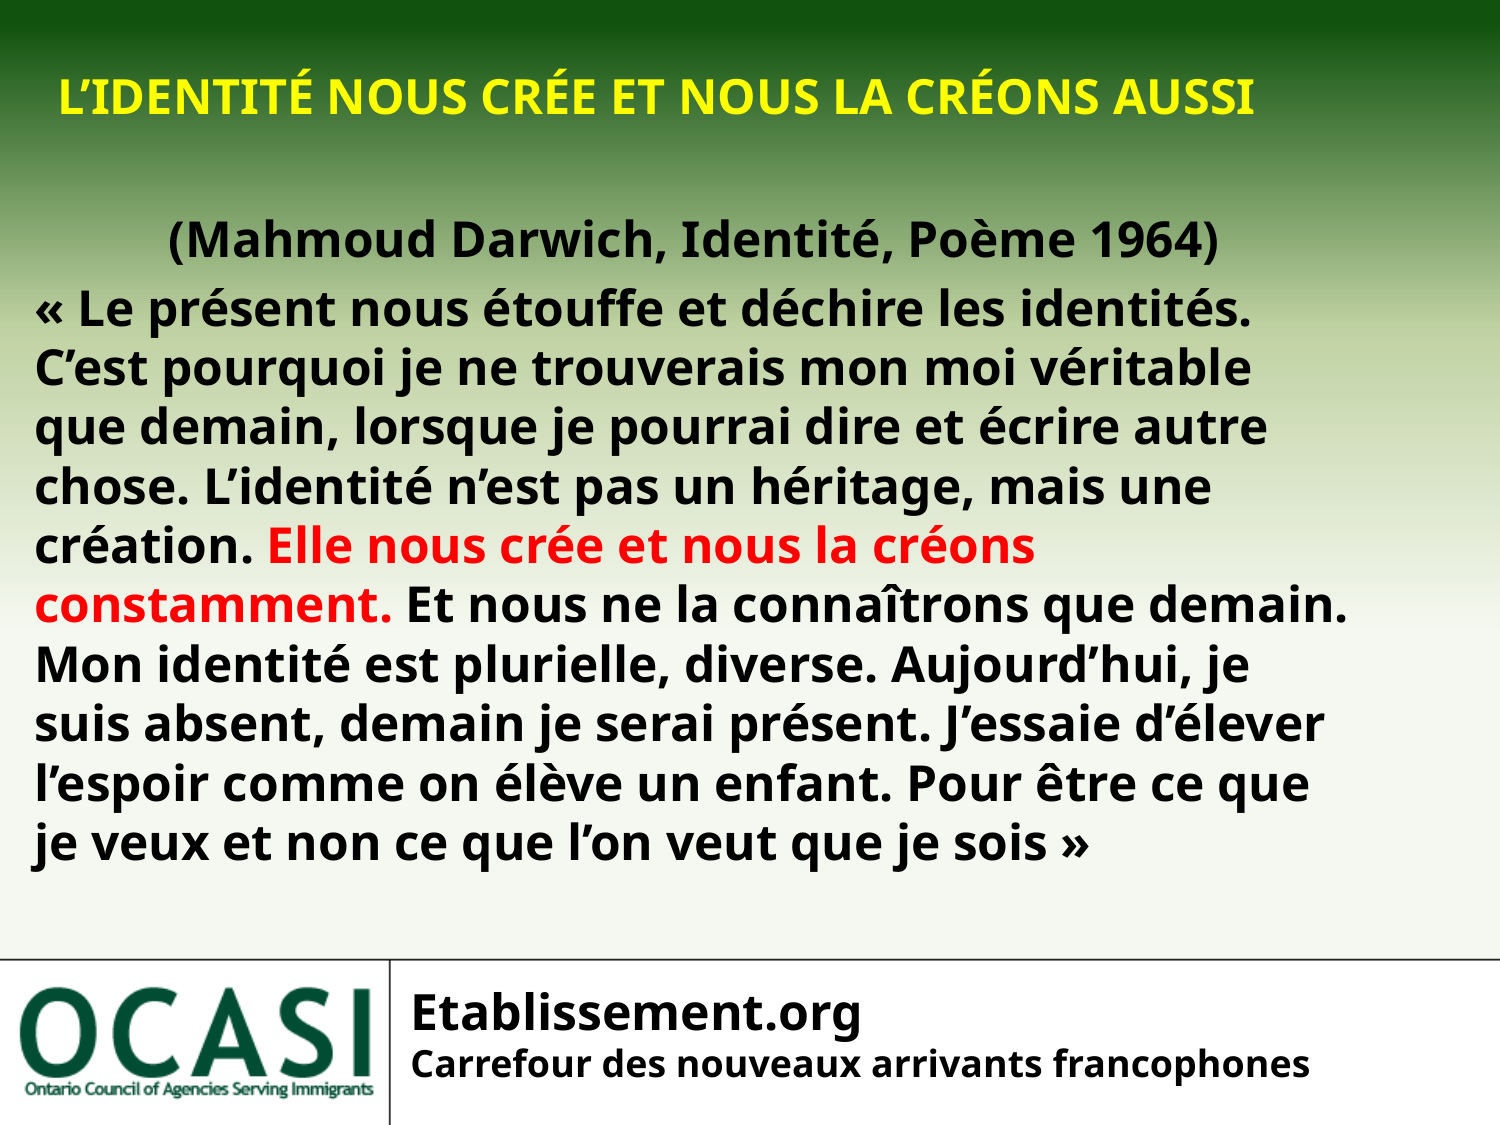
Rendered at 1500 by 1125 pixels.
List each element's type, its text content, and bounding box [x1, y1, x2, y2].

text_box Etablissement.org Carrefour des nouveaux arrivants francophones [395, 972, 1400, 1093]
text_box L’IDENTITÉ NOUS CRÉE ET NOUS LA CRÉONS AUSSI [19, 30, 1295, 130]
picture [0, 0, 1500, 1125]
text_box (Mahmoud Darwich, Identité, Poème 1964) « Le présent nous étouffe et déchire les identités. C’est pourquoi je ne trouverais mon moi véritable que demain, lorsque je pourrai dire et écrire autre chose. L’identité n’est pas un héritage, mais une création. Elle nous crée et nous la créons constamment. Et nous ne la connaîtrons que demain. Mon identité est plurielle, diverse. Aujourd’hui, je suis absent, demain je serai présent. J’essaie d’élever l’espoir comme on élève un enfant. Pour être ce que je veux et non ce que l’on veut que je sois » [19, 130, 1370, 894]
